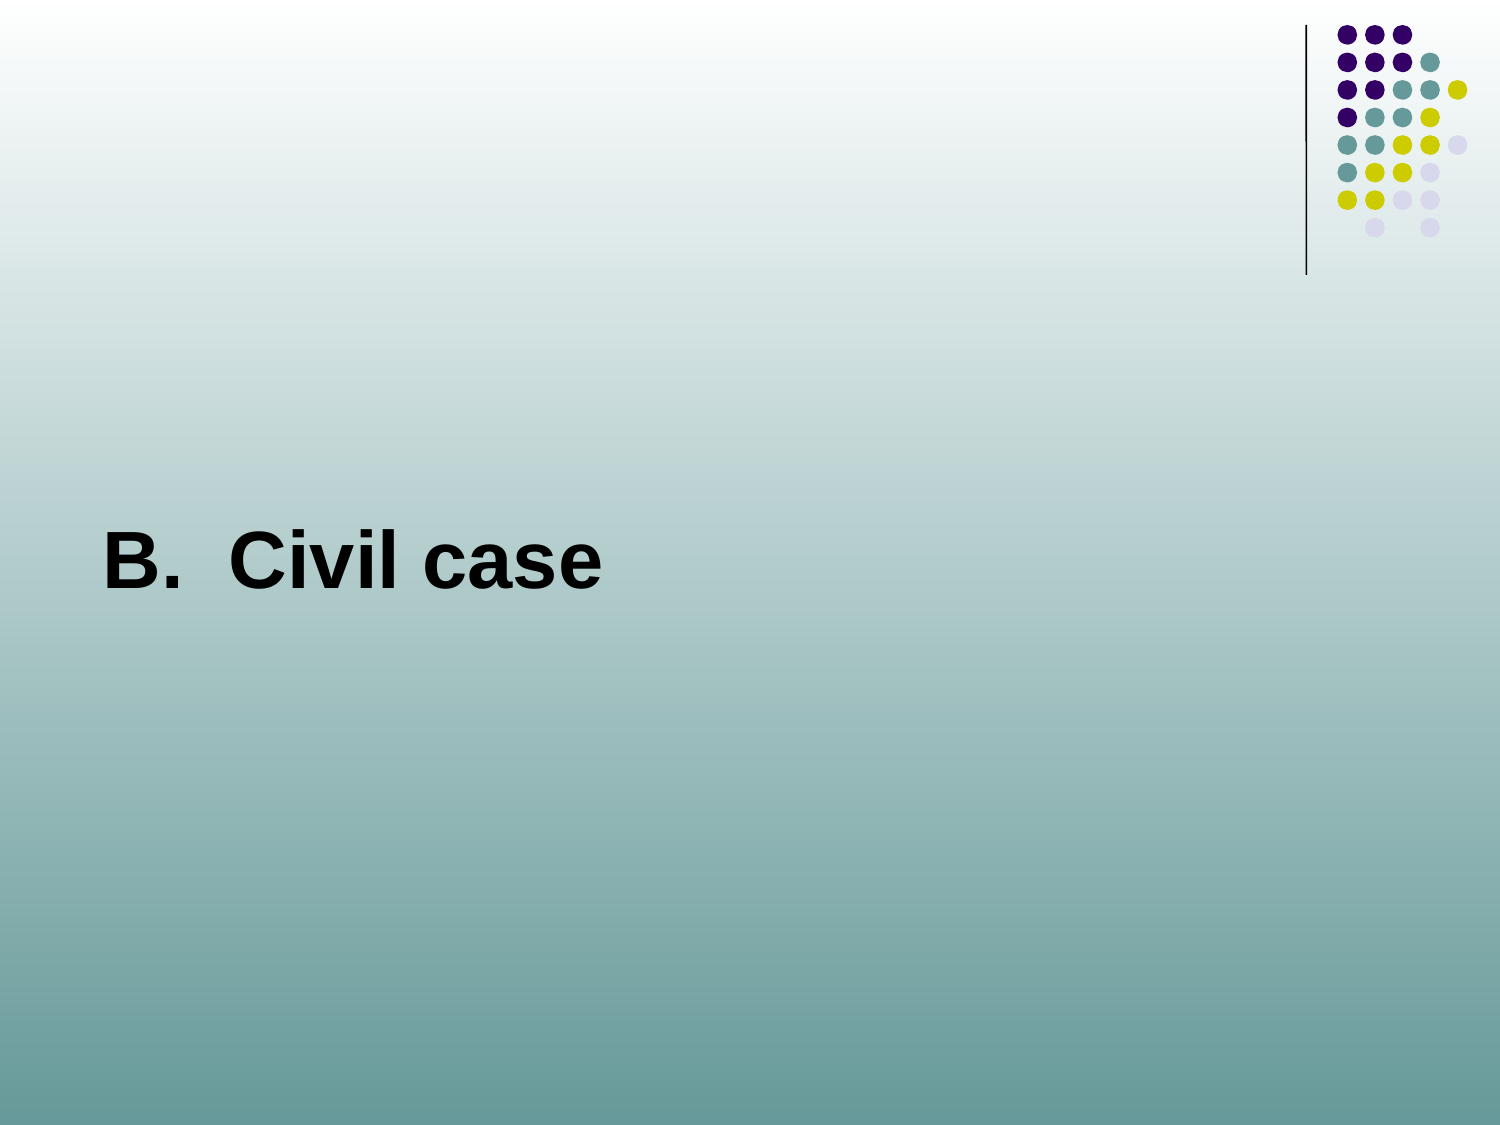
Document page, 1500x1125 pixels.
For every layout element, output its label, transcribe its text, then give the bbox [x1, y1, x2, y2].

title B. Civil case [87, 399, 1325, 613]
